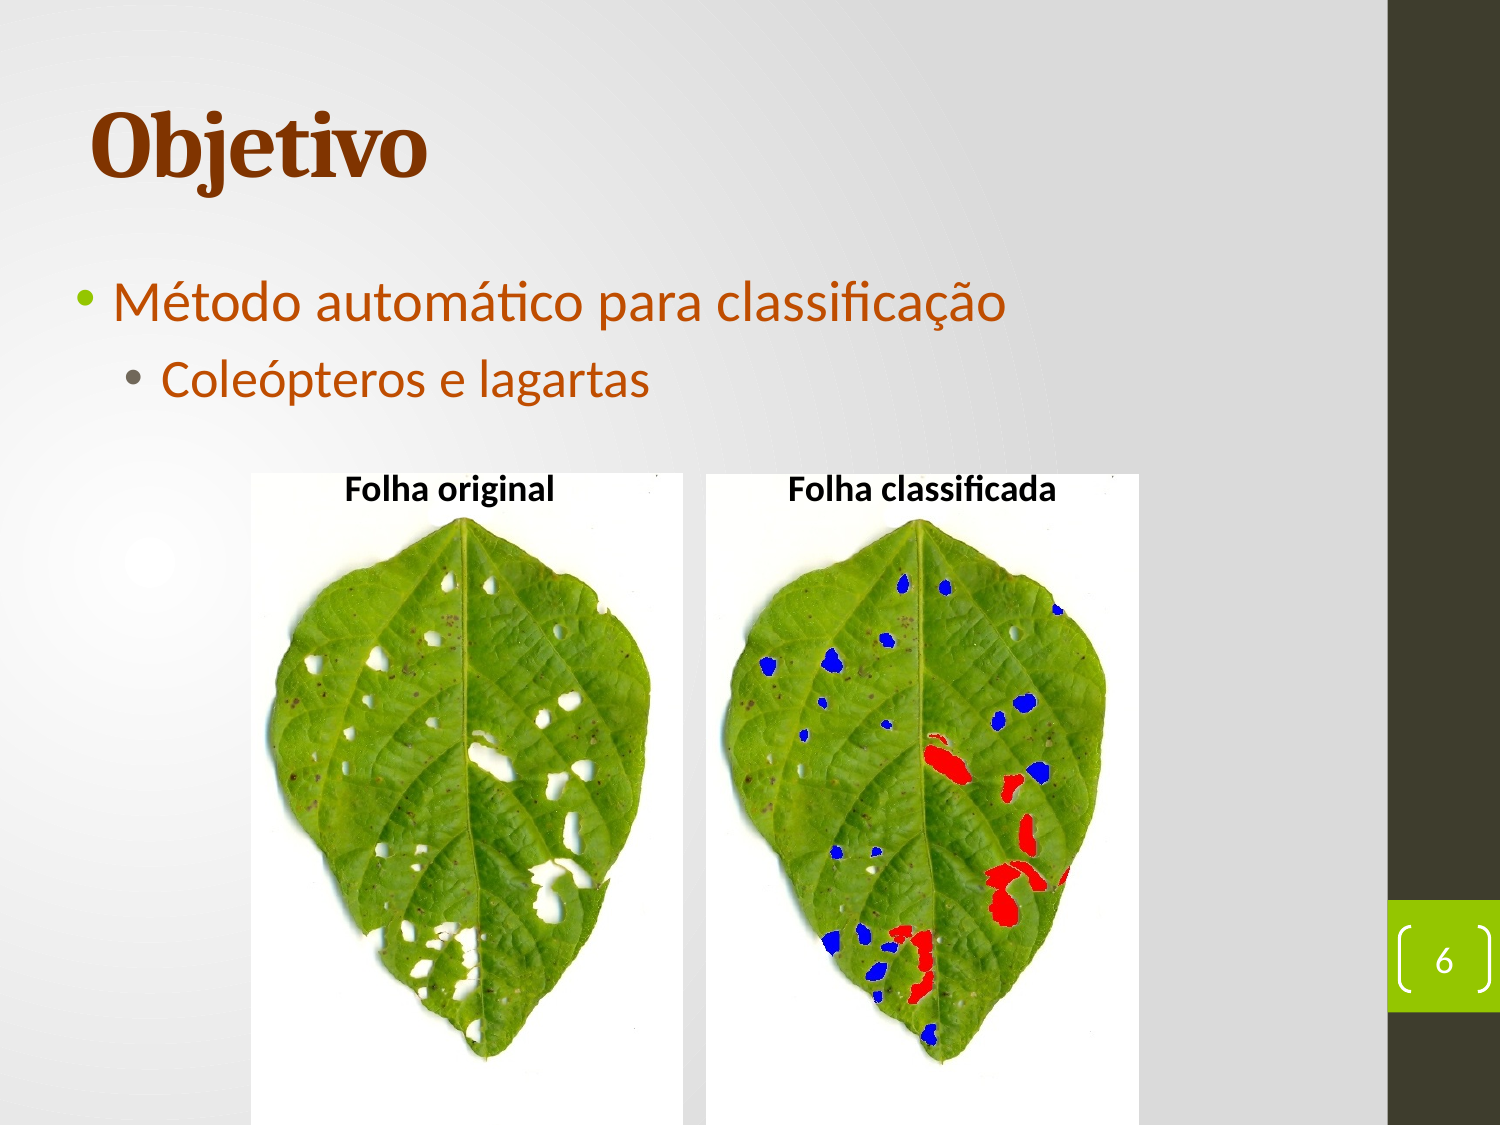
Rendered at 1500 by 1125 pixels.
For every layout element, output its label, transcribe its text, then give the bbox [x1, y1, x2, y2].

picture [706, 473, 1140, 1125]
list Método automático para classificação Coleópteros e lagartas [41, 255, 1292, 508]
title Objetivo [75, 45, 1325, 233]
slide_number 6 [1397, 924, 1492, 994]
text_box Folha original [280, 456, 620, 465]
picture [250, 472, 683, 1125]
text_box Folha classificada [753, 456, 1093, 466]
